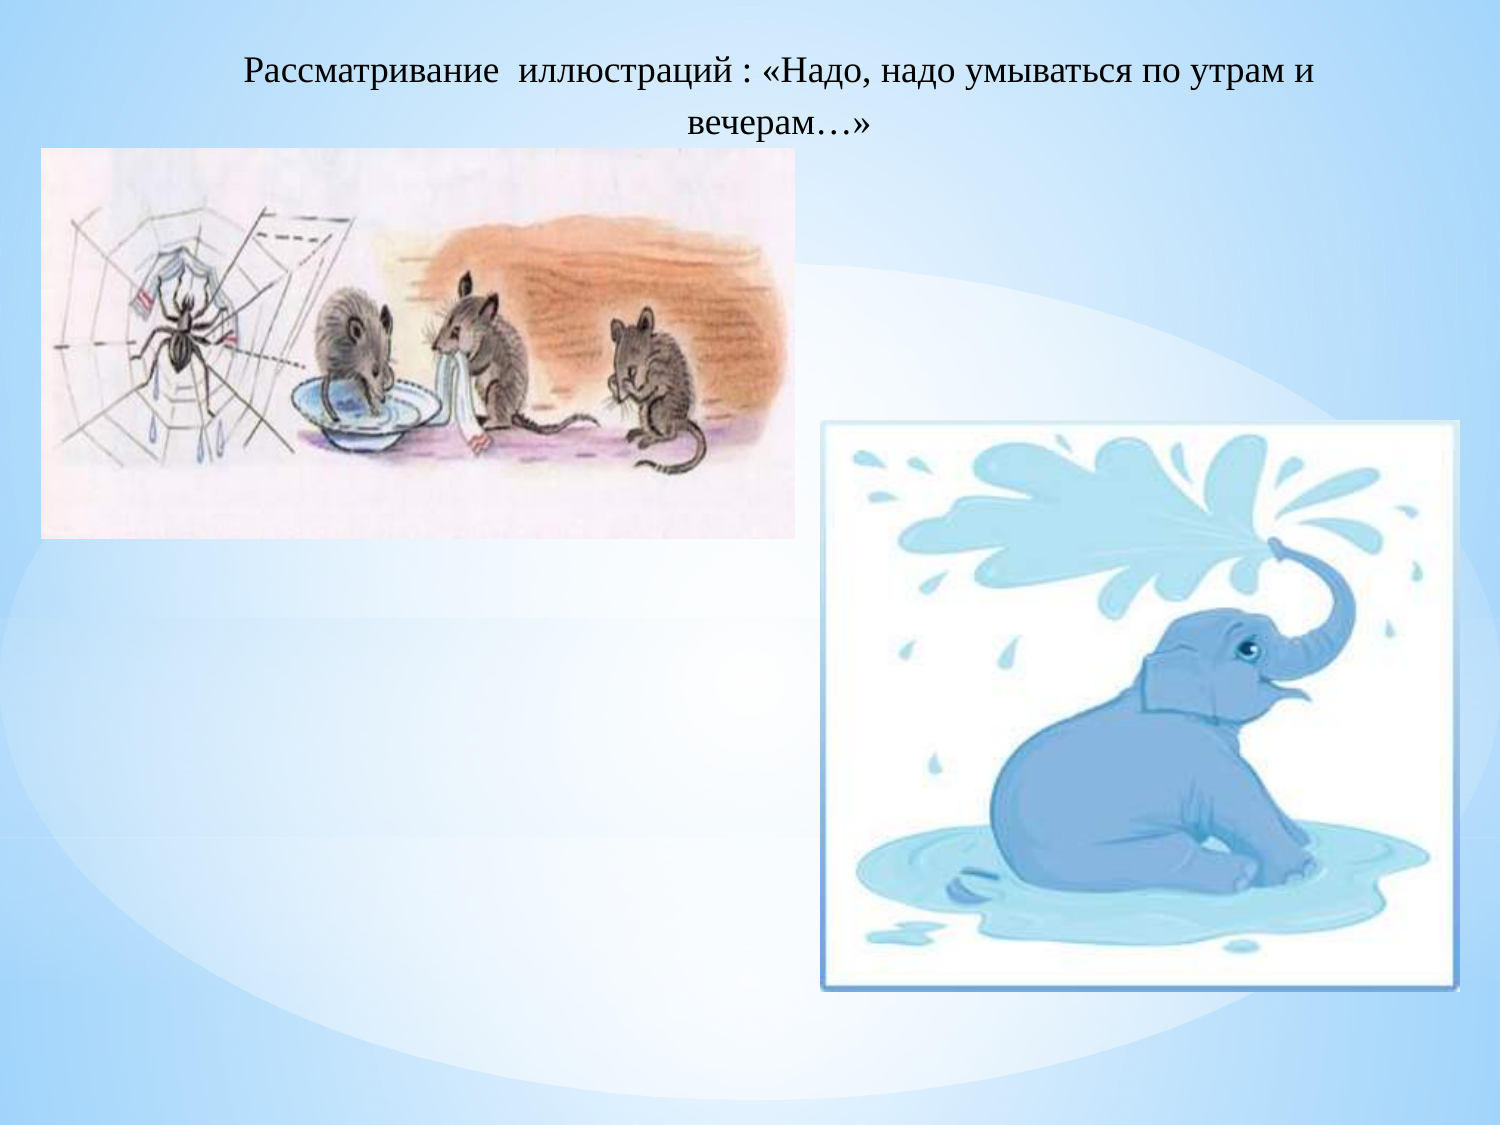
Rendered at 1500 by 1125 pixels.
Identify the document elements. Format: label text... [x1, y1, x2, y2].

picture [820, 420, 1461, 992]
text_box Рассматривание иллюстраций : «Надо, надо умываться по утрам и вечерам…» [147, 30, 1412, 150]
picture [41, 148, 795, 540]
